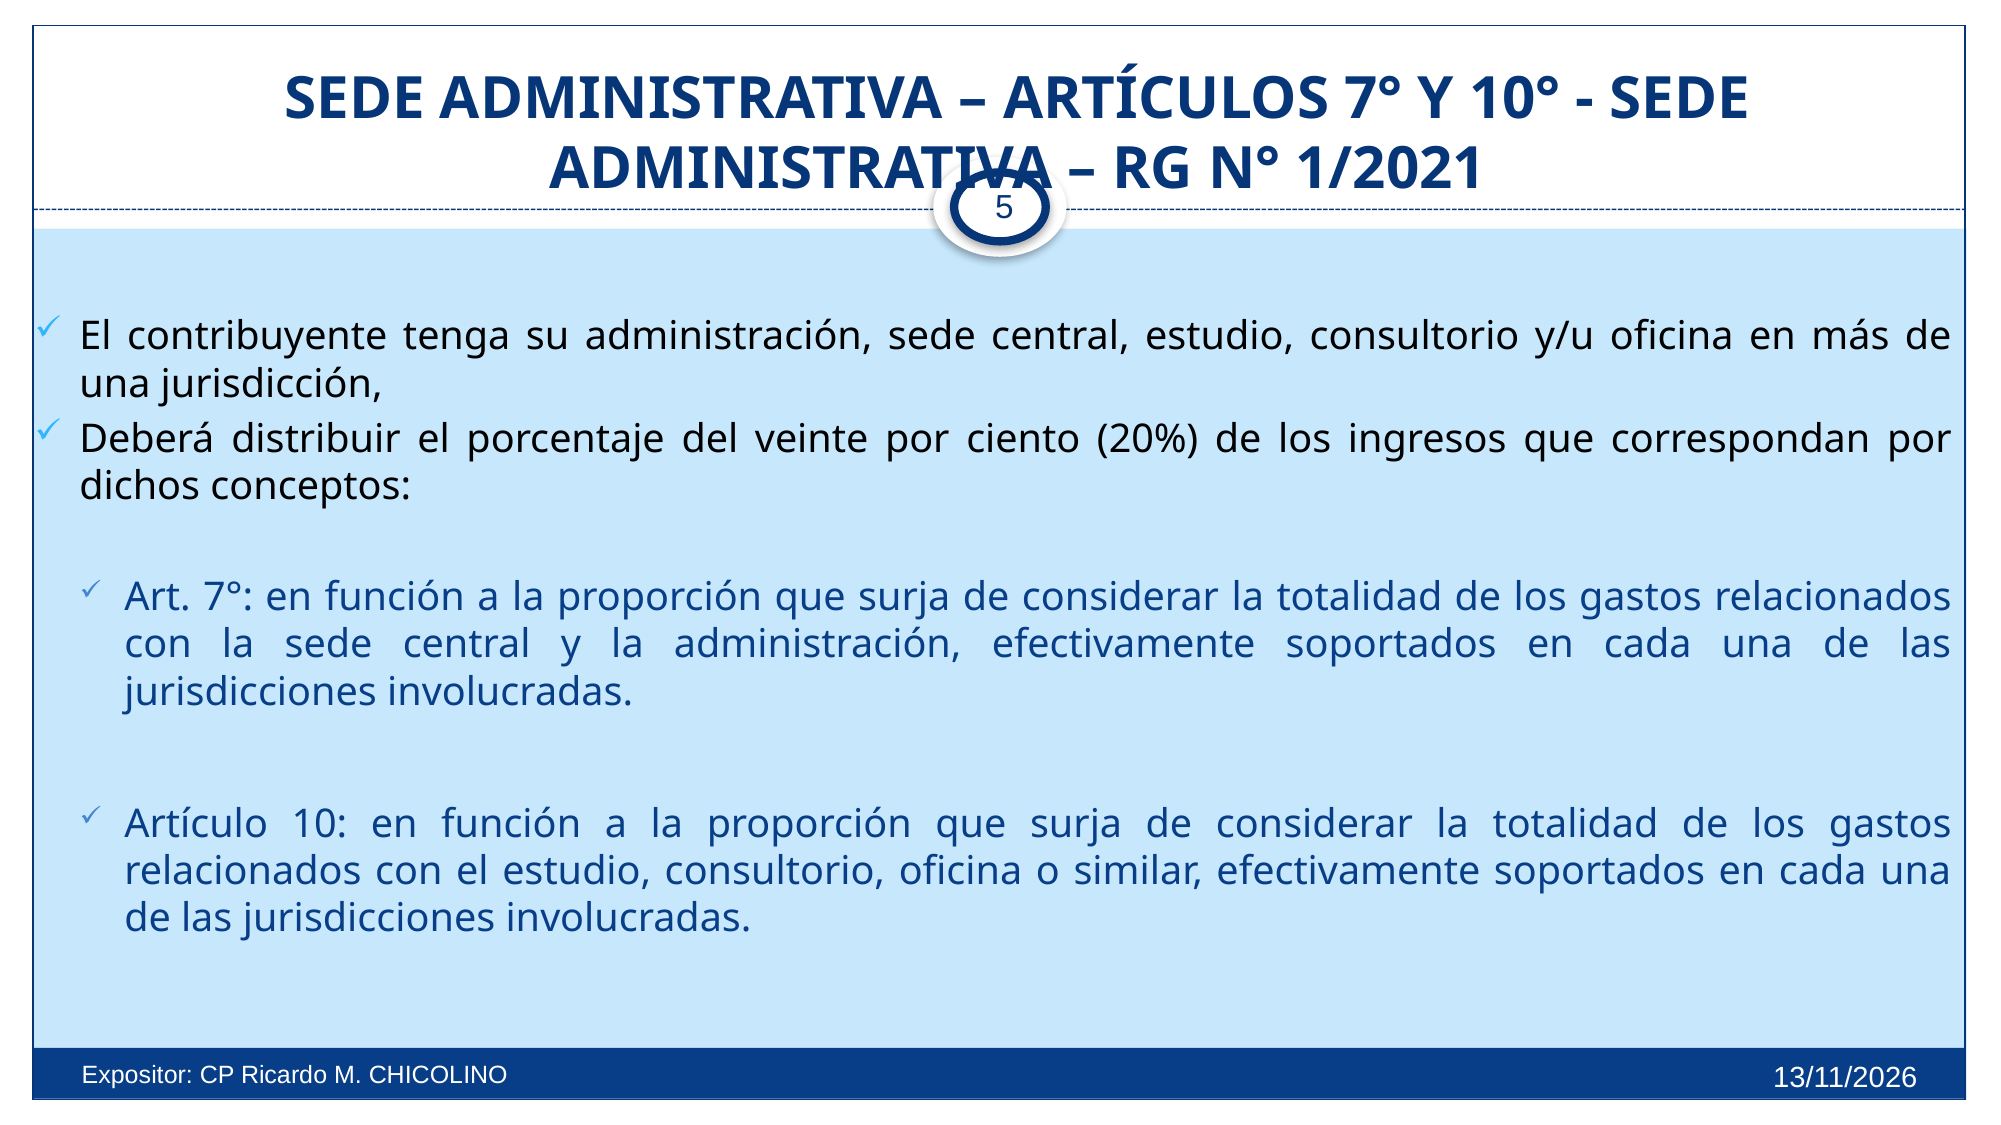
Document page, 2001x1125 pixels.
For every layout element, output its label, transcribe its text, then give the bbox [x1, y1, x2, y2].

slide_number 5 [954, 168, 1055, 241]
list El contribuyente tenga su administración, sede central, estudio, consultorio y/u oficina en más de una jurisdicción, Deberá distribuir el porcentaje del veinte por ciento (20%) de los ingresos que correspondan por dichos conceptos: Art. 7°: en función a la proporción que surja de considerar la totalidad de los gastos relacionados con la sede central y la administración, efectivamente soportados en cada una de las jurisdicciones involucradas. Artículo 10: en función a la proporción que surja de considerar la totalidad de los gastos relacionados con el estudio, consultorio, oficina o similar, efectivamente soportados en cada una de las jurisdicciones involucradas. [19, 302, 1969, 1005]
footer Expositor: CP Ricardo M. CHICOLINO [66, 1051, 850, 1112]
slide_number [1266, 1050, 1933, 1111]
title SEDE ADMINISTRATIVA – ARTÍCULOS 7° Y 10° - SEDE ADMINISTRATIVA – RG N° 1/2021 [55, 30, 1981, 209]
